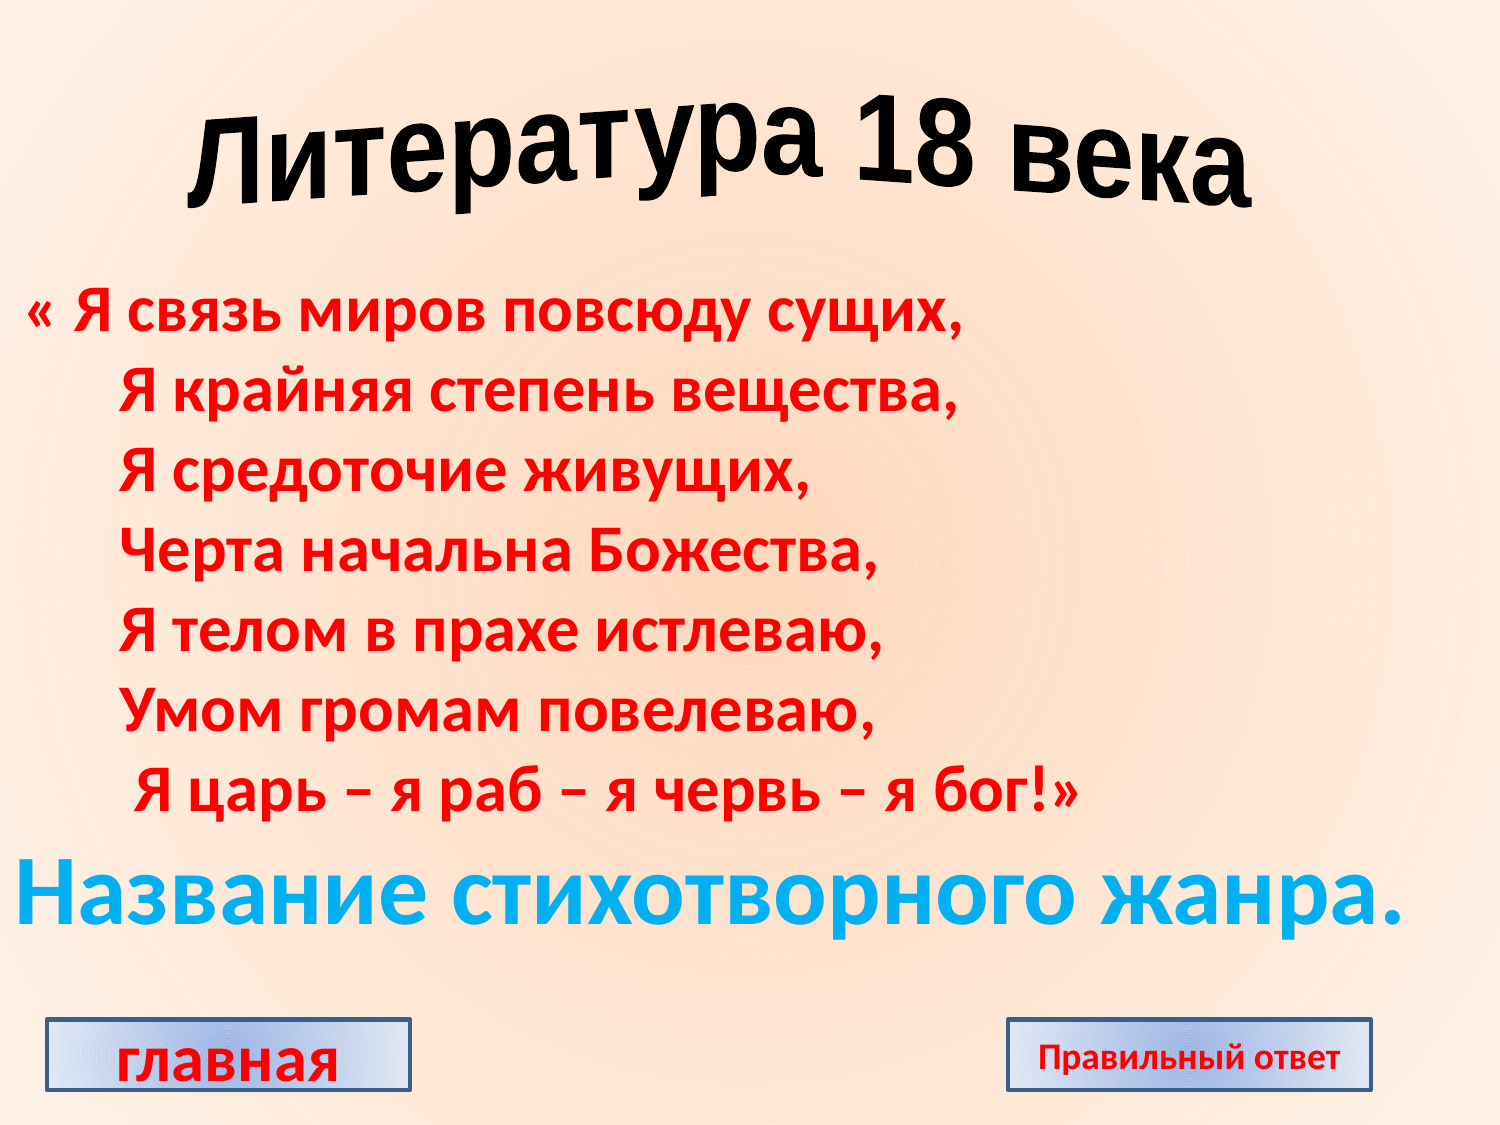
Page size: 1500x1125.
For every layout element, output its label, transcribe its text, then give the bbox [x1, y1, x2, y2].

text_box Правильный ответ [1006, 1017, 1373, 1092]
text_box [0, 0, 1500, 1125]
text_box главная [45, 1017, 412, 1092]
text_box « Я связь миров повсюду сущих, Я крайняя степень вещества, Я средоточие живущих, Черта начальна Божества, Я телом в прахе истлеваю, Умом громам повелеваю, Я царь – я раб – я червь – я бог!» Название стихотворного жанра. [0, 257, 1465, 1073]
